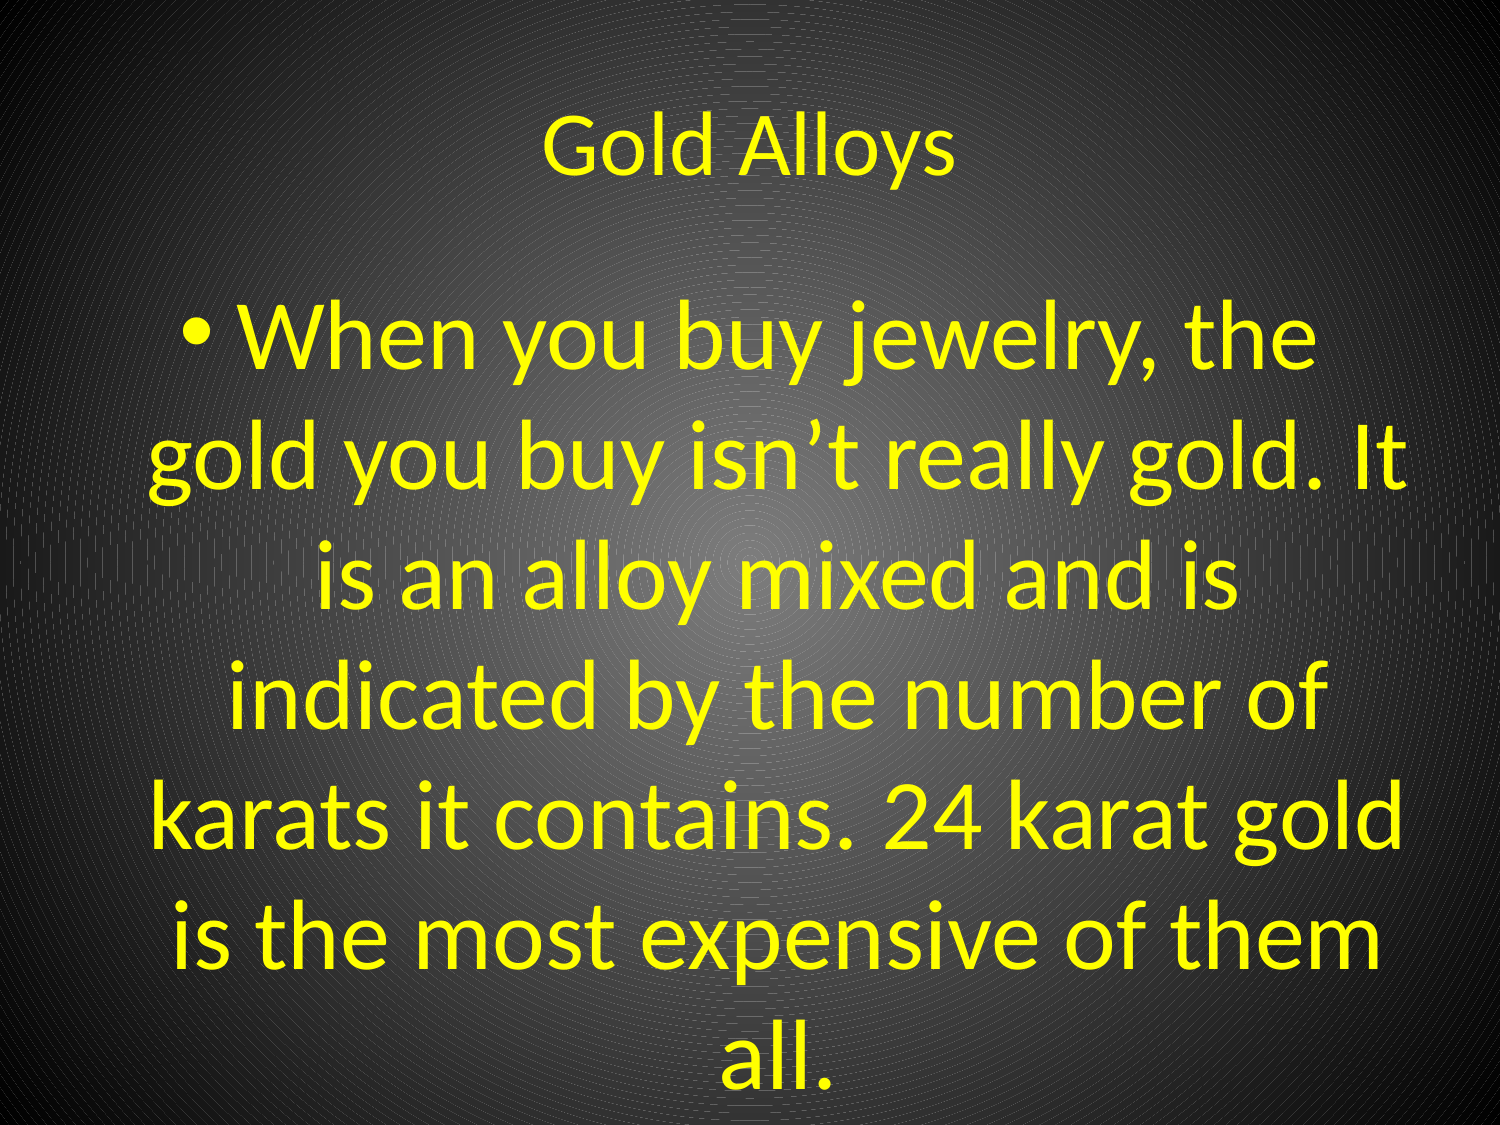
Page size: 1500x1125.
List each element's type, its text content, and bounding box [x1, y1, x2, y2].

list When you buy jewelry, the gold you buy isn’t really gold. It is an alloy mixed and is indicated by the number of karats it contains. 24 karat gold is the most expensive of them all. [75, 262, 1425, 1005]
title Gold Alloys [75, 45, 1425, 233]
